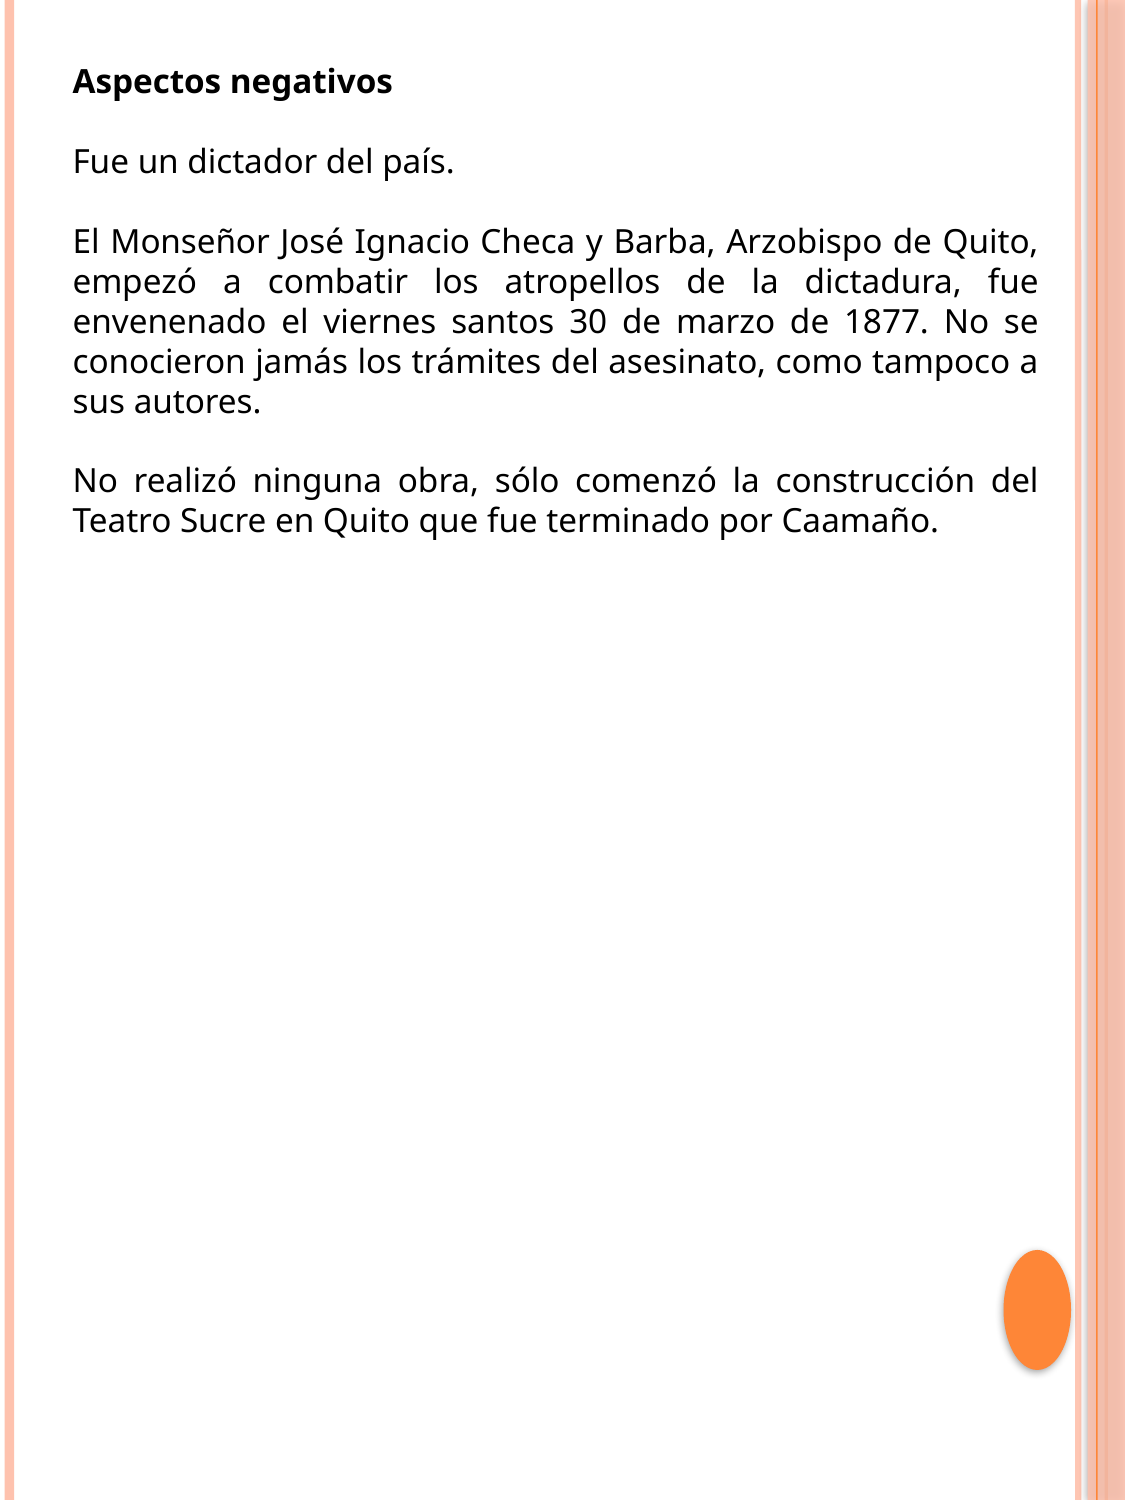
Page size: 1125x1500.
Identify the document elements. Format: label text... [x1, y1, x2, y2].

text_box Aspectos negativos Fue un dictador del país. El Monseñor José Ignacio Checa y Barba, Arzobispo de Quito, empezó a combatir los atropellos de la dictadura, fue envenenado el viernes santos 30 de marzo de 1877. No se conocieron jamás los trámites del asesinato, como tampoco a sus autores. No realizó ninguna obra, sólo comenzó la construcción del Teatro Sucre en Quito que fue terminado por Caamaño. [57, 53, 1055, 547]
